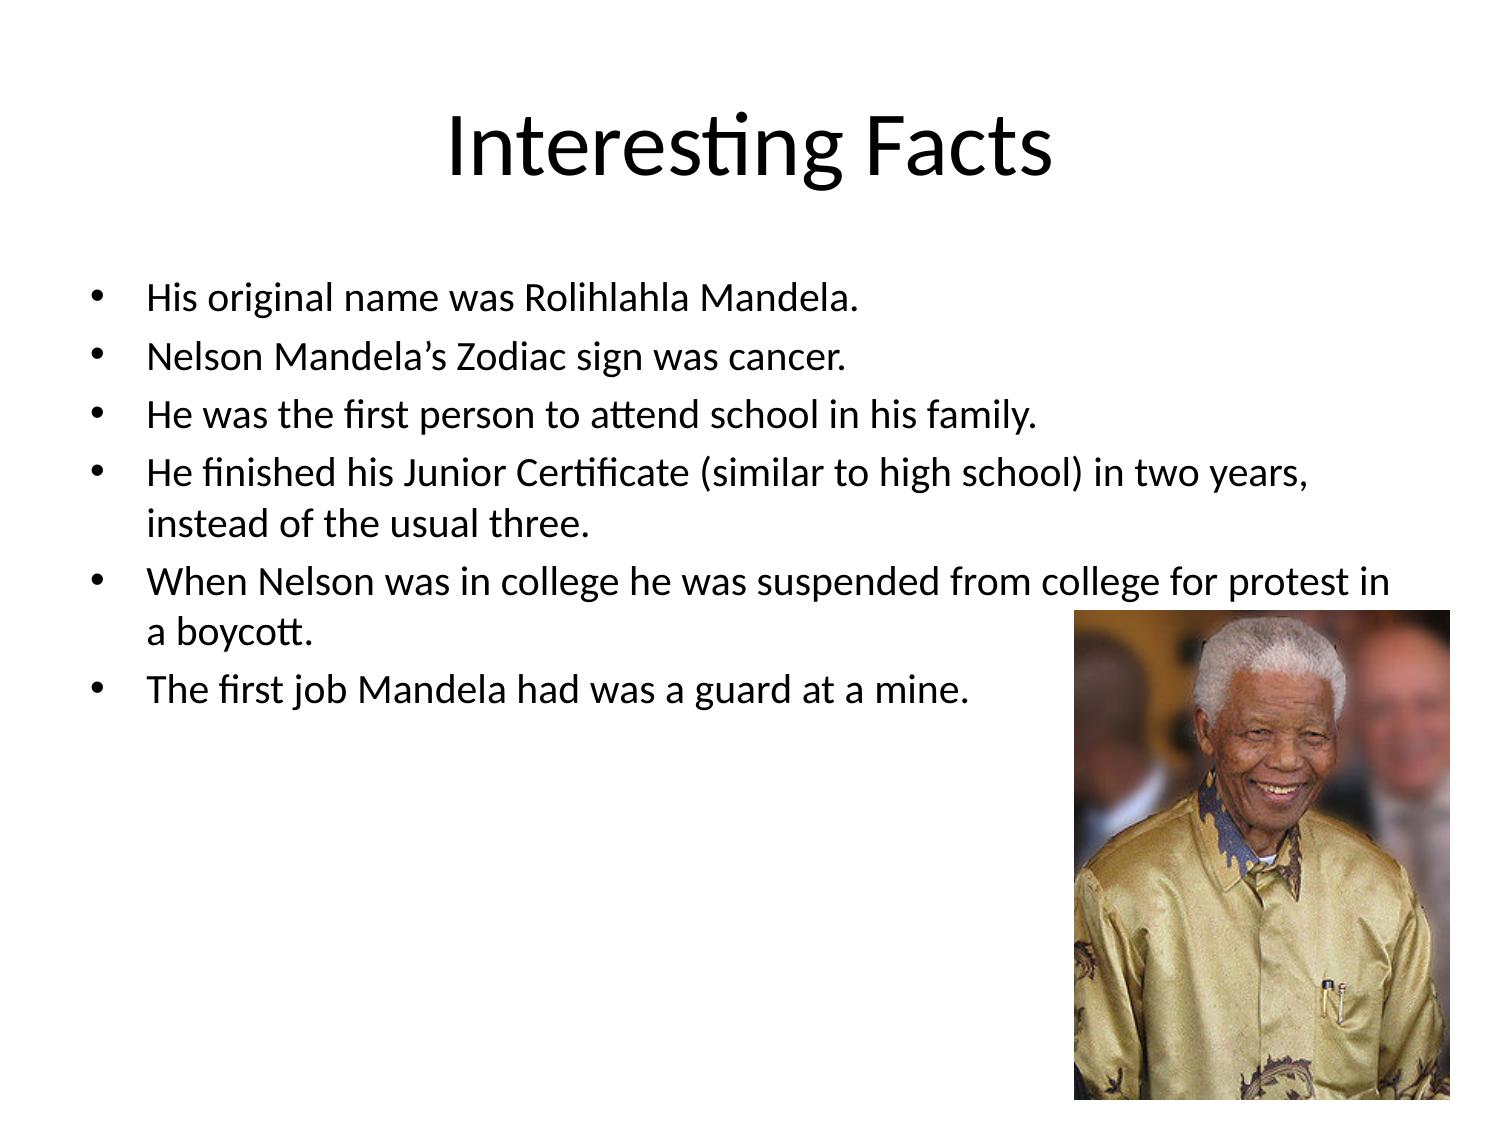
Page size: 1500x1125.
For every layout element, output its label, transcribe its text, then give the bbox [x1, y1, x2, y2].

title Interesting Facts [75, 45, 1425, 233]
picture [1074, 609, 1451, 1101]
list His original name was Rolihlahla Mandela. Nelson Mandela’s Zodiac sign was cancer. He was the first person to attend school in his family. He finished his Junior Certificate (similar to high school) in two years, instead of the usual three. When Nelson was in college he was suspended from college for protest in a boycott. The first job Mandela had was a guard at a mine. [75, 262, 1425, 763]
